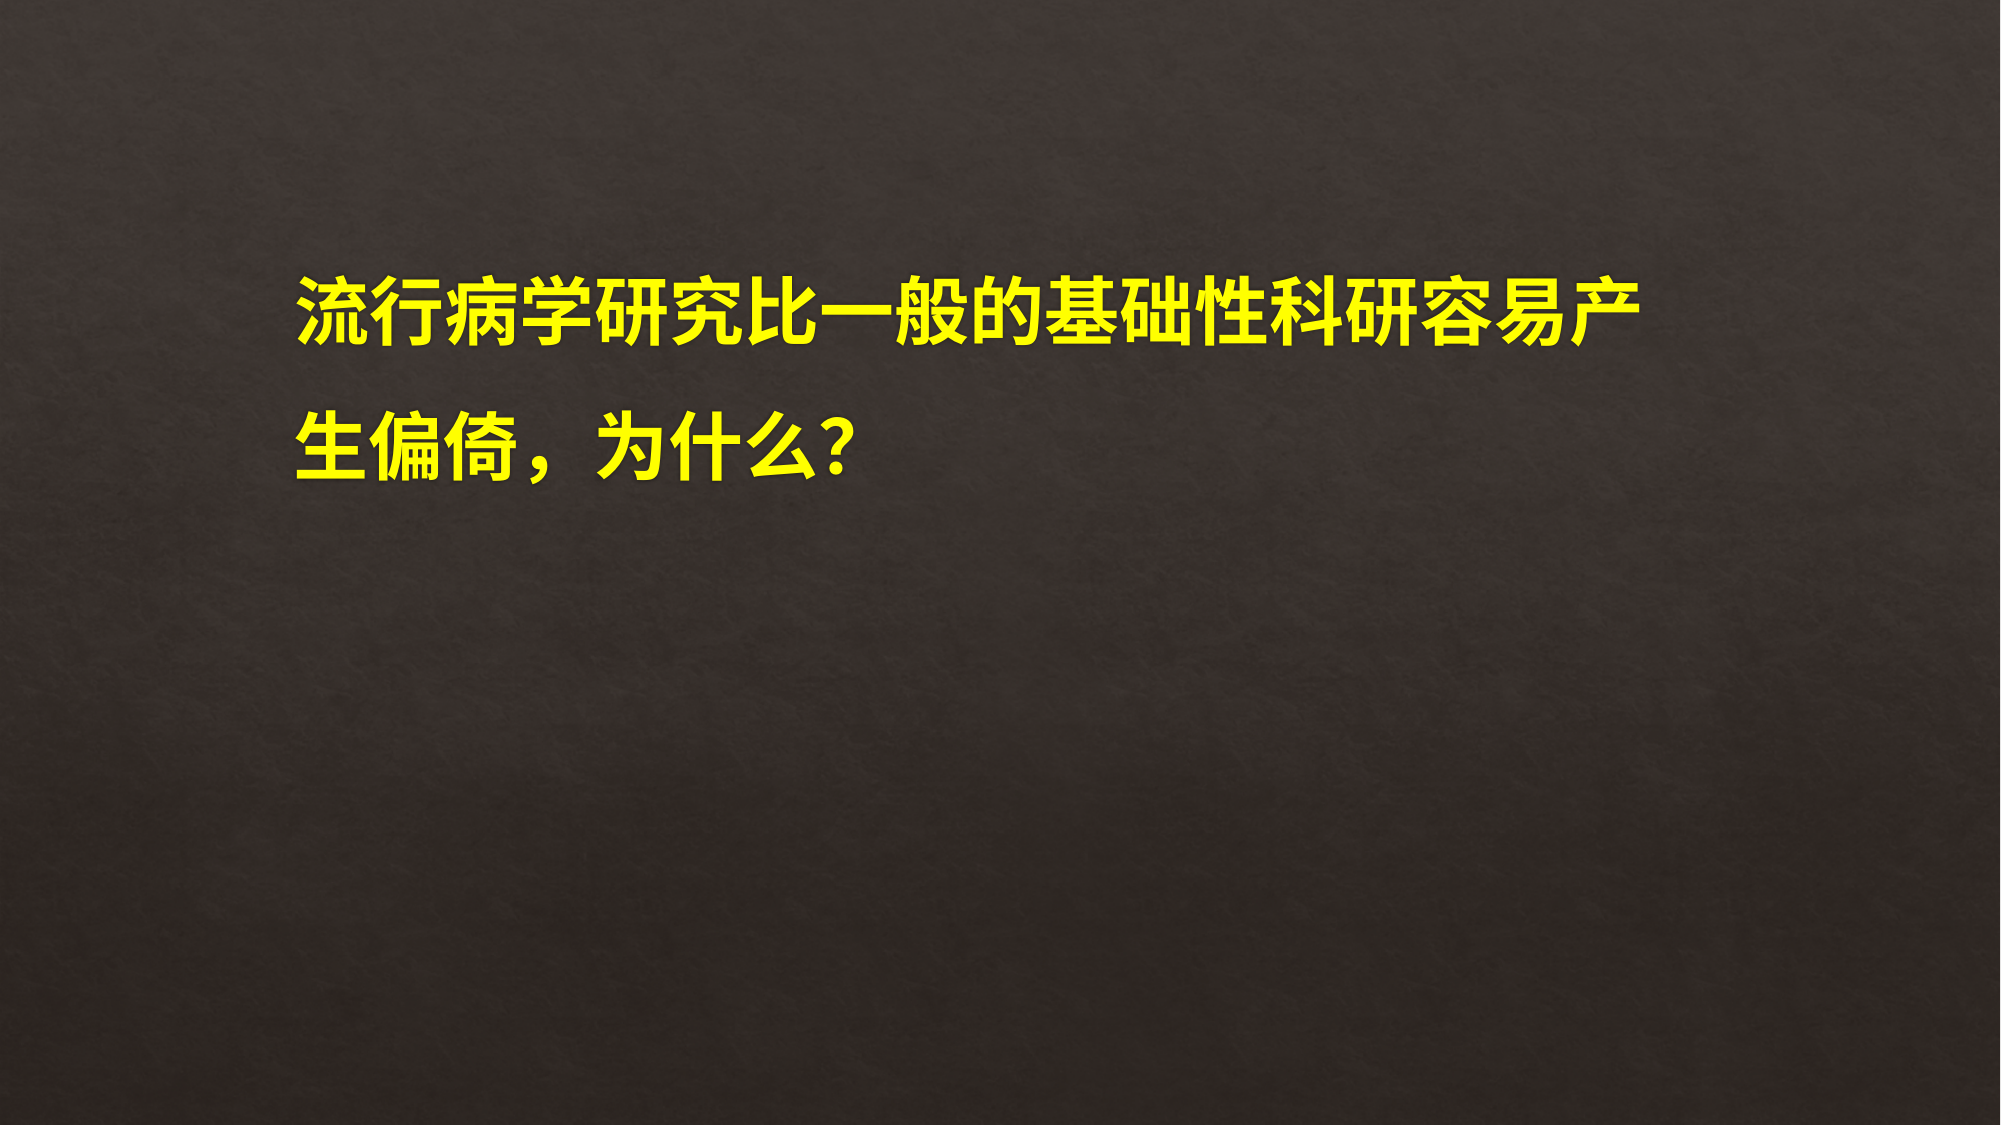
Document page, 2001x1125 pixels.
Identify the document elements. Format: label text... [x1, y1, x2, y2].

list 流行病学研究比一般的基础性科研容易产生偏倚，为什么？ [222, 211, 1735, 878]
